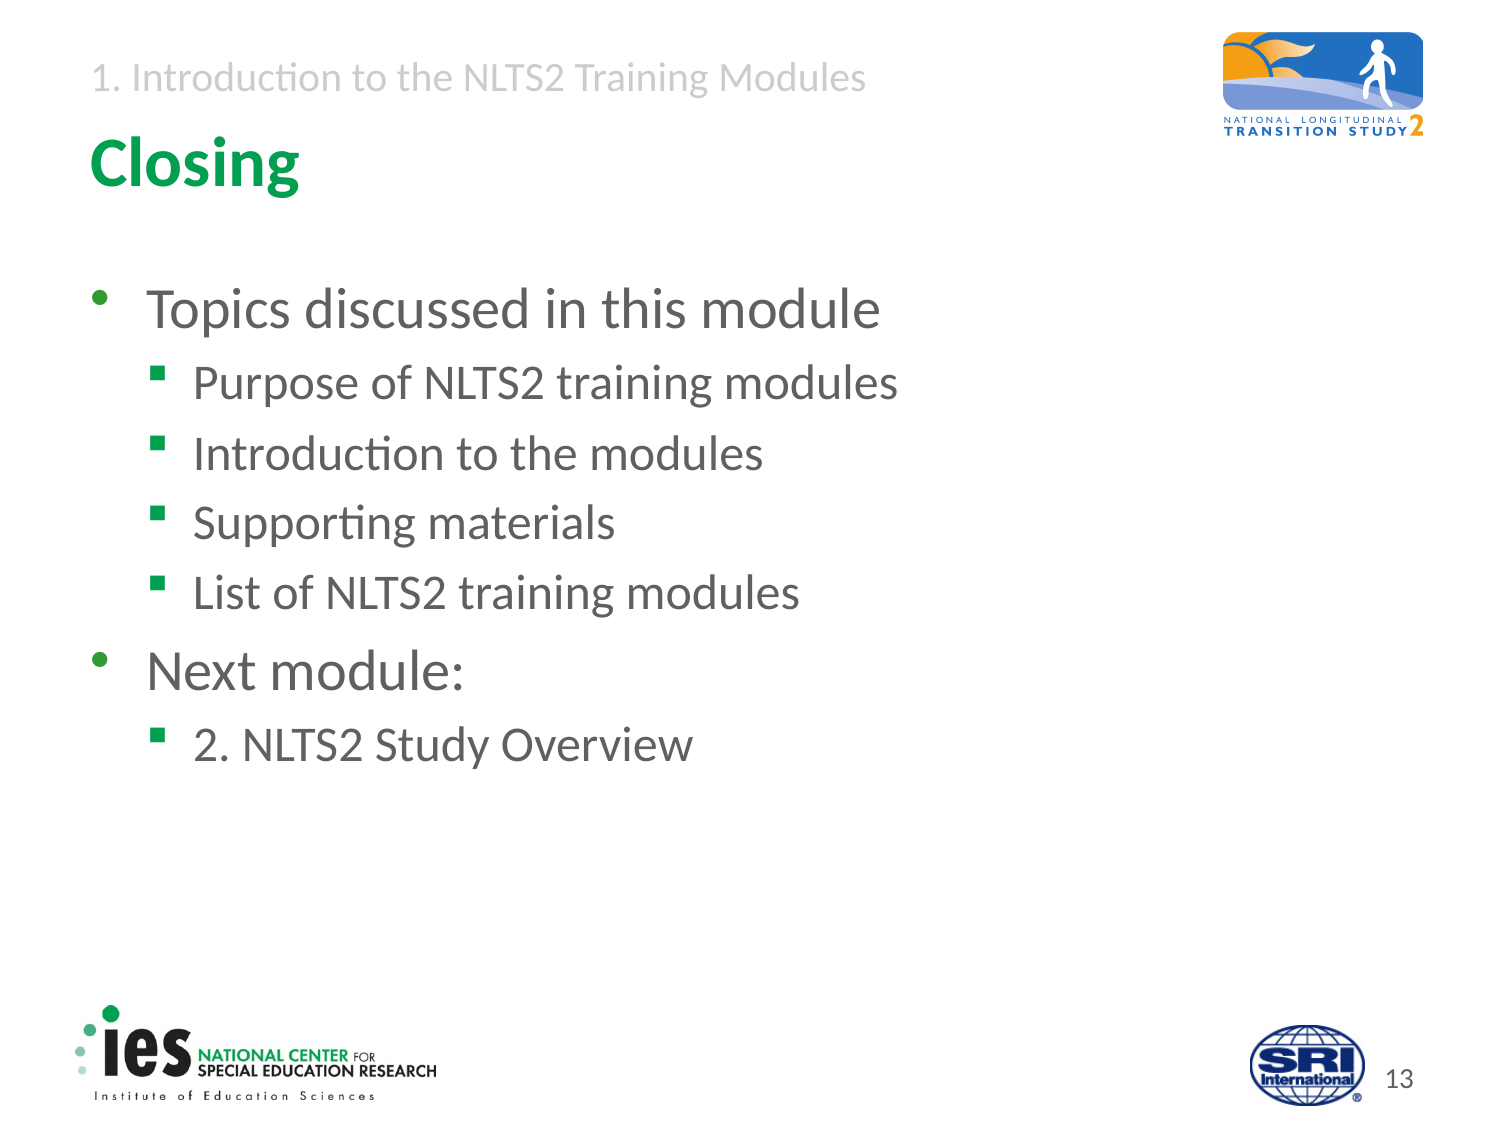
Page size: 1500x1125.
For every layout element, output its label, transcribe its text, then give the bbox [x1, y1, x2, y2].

slide_number 12 [1325, 1051, 1430, 1125]
title Closing [74, 90, 1426, 226]
list Topics discussed in this module Purpose of NLTS2 training modules Introduction to the modules Supporting materials List of NLTS2 training modules Next module: 2. NLTS2 Study Overview [74, 262, 1426, 1006]
picture [1250, 1025, 1365, 1106]
picture [75, 1006, 436, 1100]
